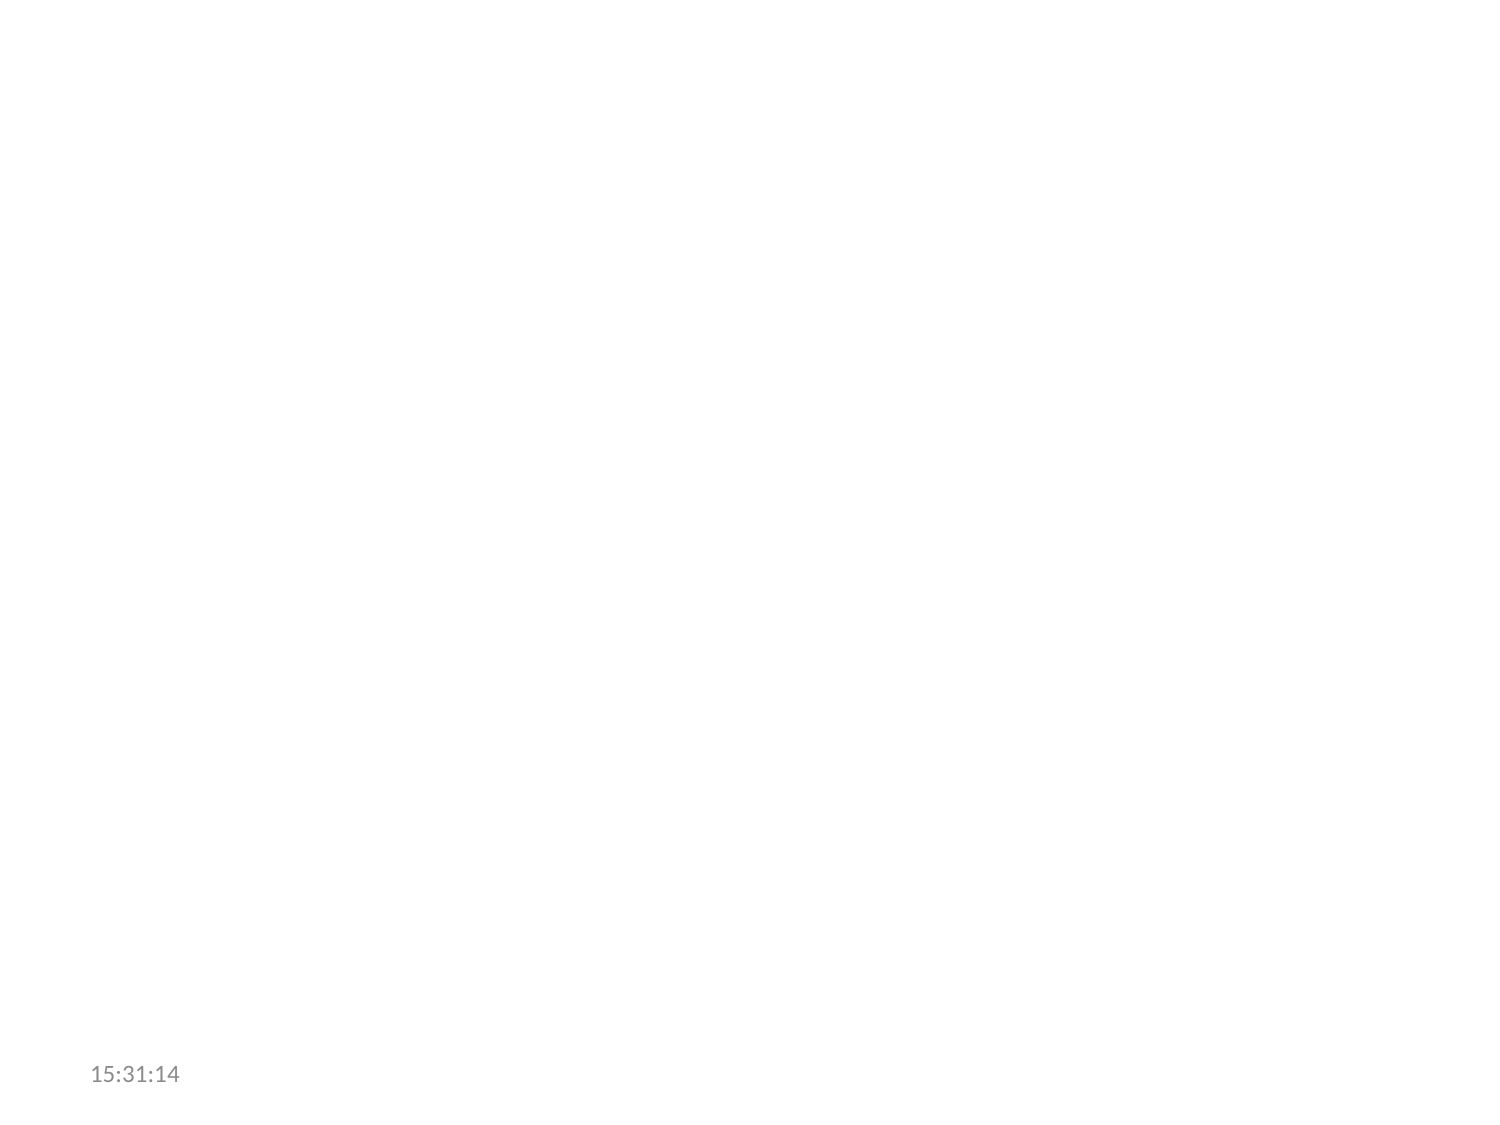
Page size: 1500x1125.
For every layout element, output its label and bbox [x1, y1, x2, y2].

slide_number [75, 1042, 425, 1103]
